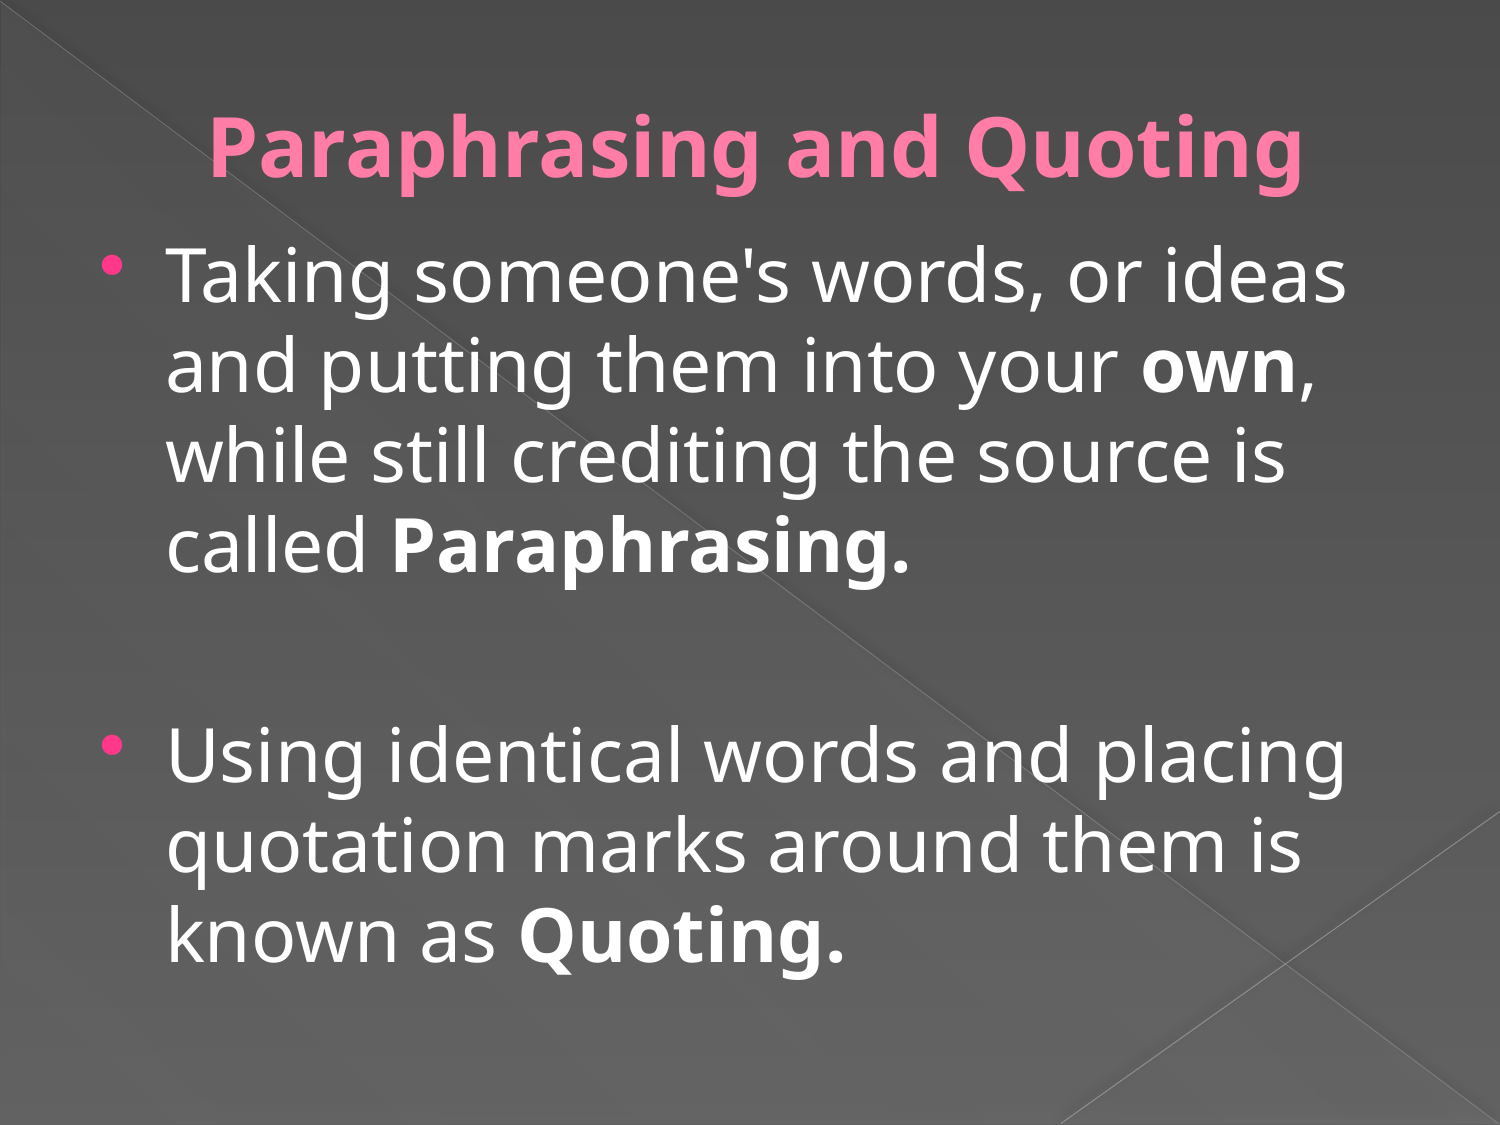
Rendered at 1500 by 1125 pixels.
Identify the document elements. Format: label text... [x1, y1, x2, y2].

list Taking someone's words, or ideas and putting them into your own, while still crediting the source is called Paraphrasing. Using identical words and placing quotation marks around them is known as Quoting. [76, 219, 1427, 1065]
title Paraphrasing and Quoting [112, 43, 1425, 219]
